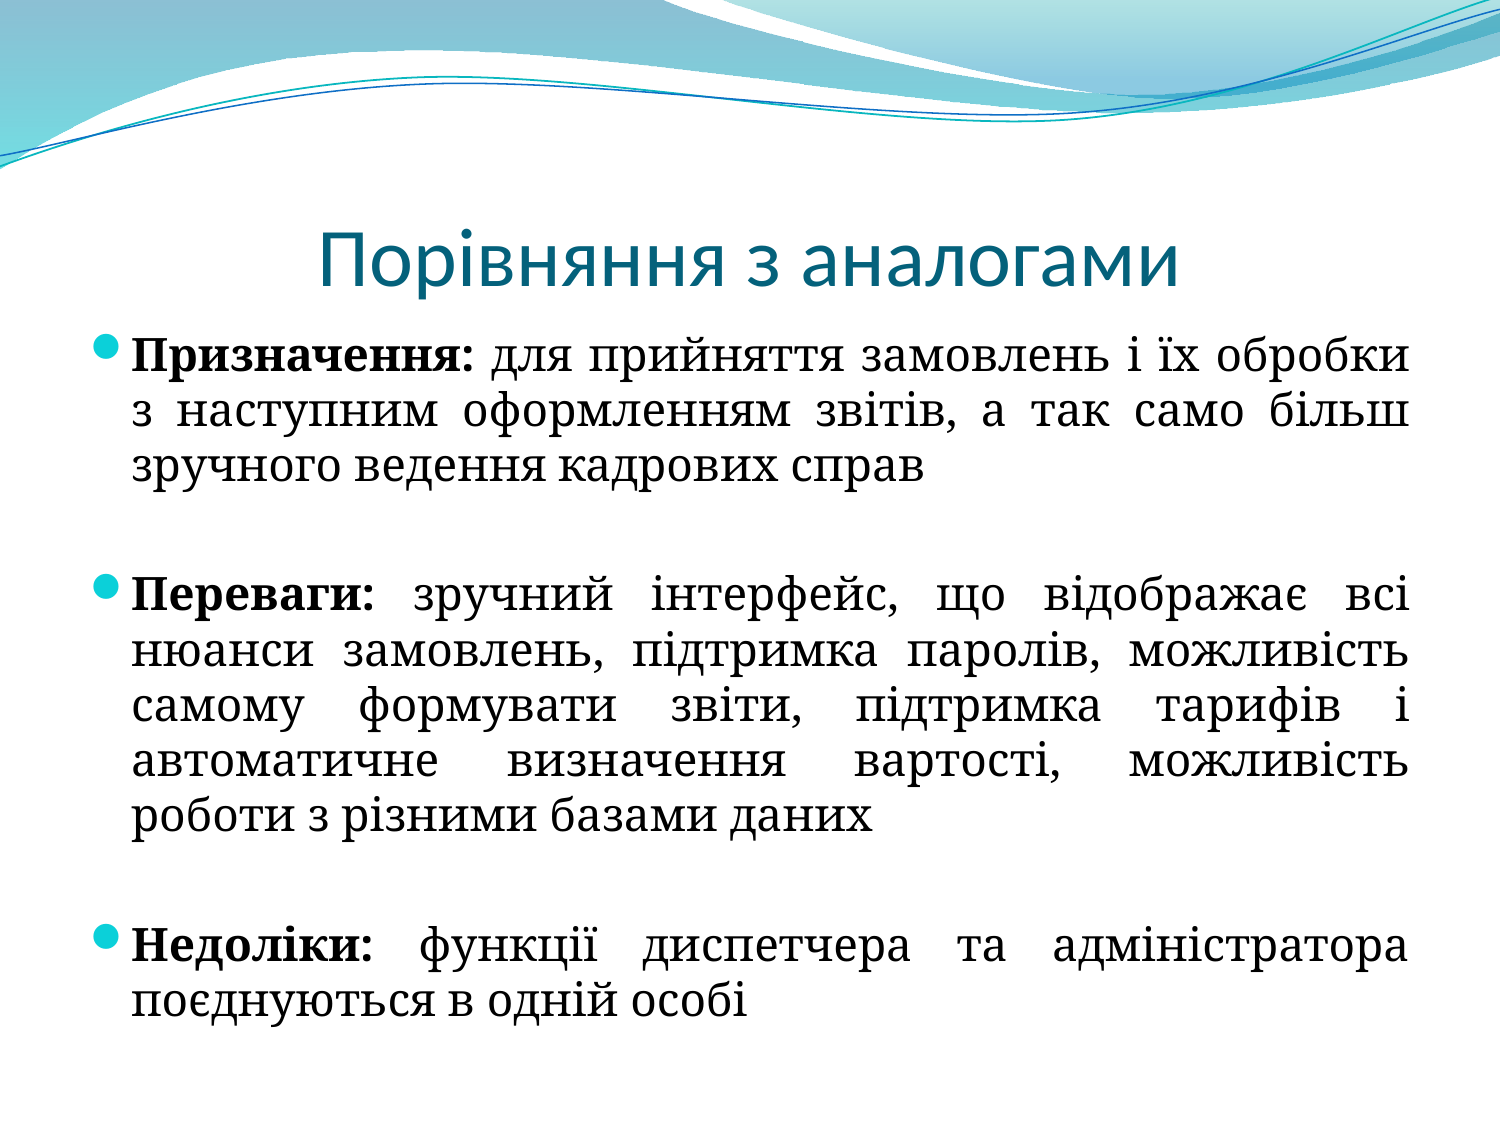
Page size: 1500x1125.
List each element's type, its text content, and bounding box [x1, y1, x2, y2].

list Призначення: для прийняття замовлень і їх обробки з наступним оформленням звітів, а так само більш зручного ведення кадрових справ Переваги: зручний інтерфейс, що відображає всі нюанси замовлень, підтримка паролів, можливість самому формувати звіти, підтримка тарифів і автоматичне визначення вартості, можливість роботи з різними базами даних Недоліки: функції диспетчера та адміністратора поєднуються в одній особі [75, 317, 1425, 1038]
title Порівняння з аналогами [75, 115, 1425, 303]
